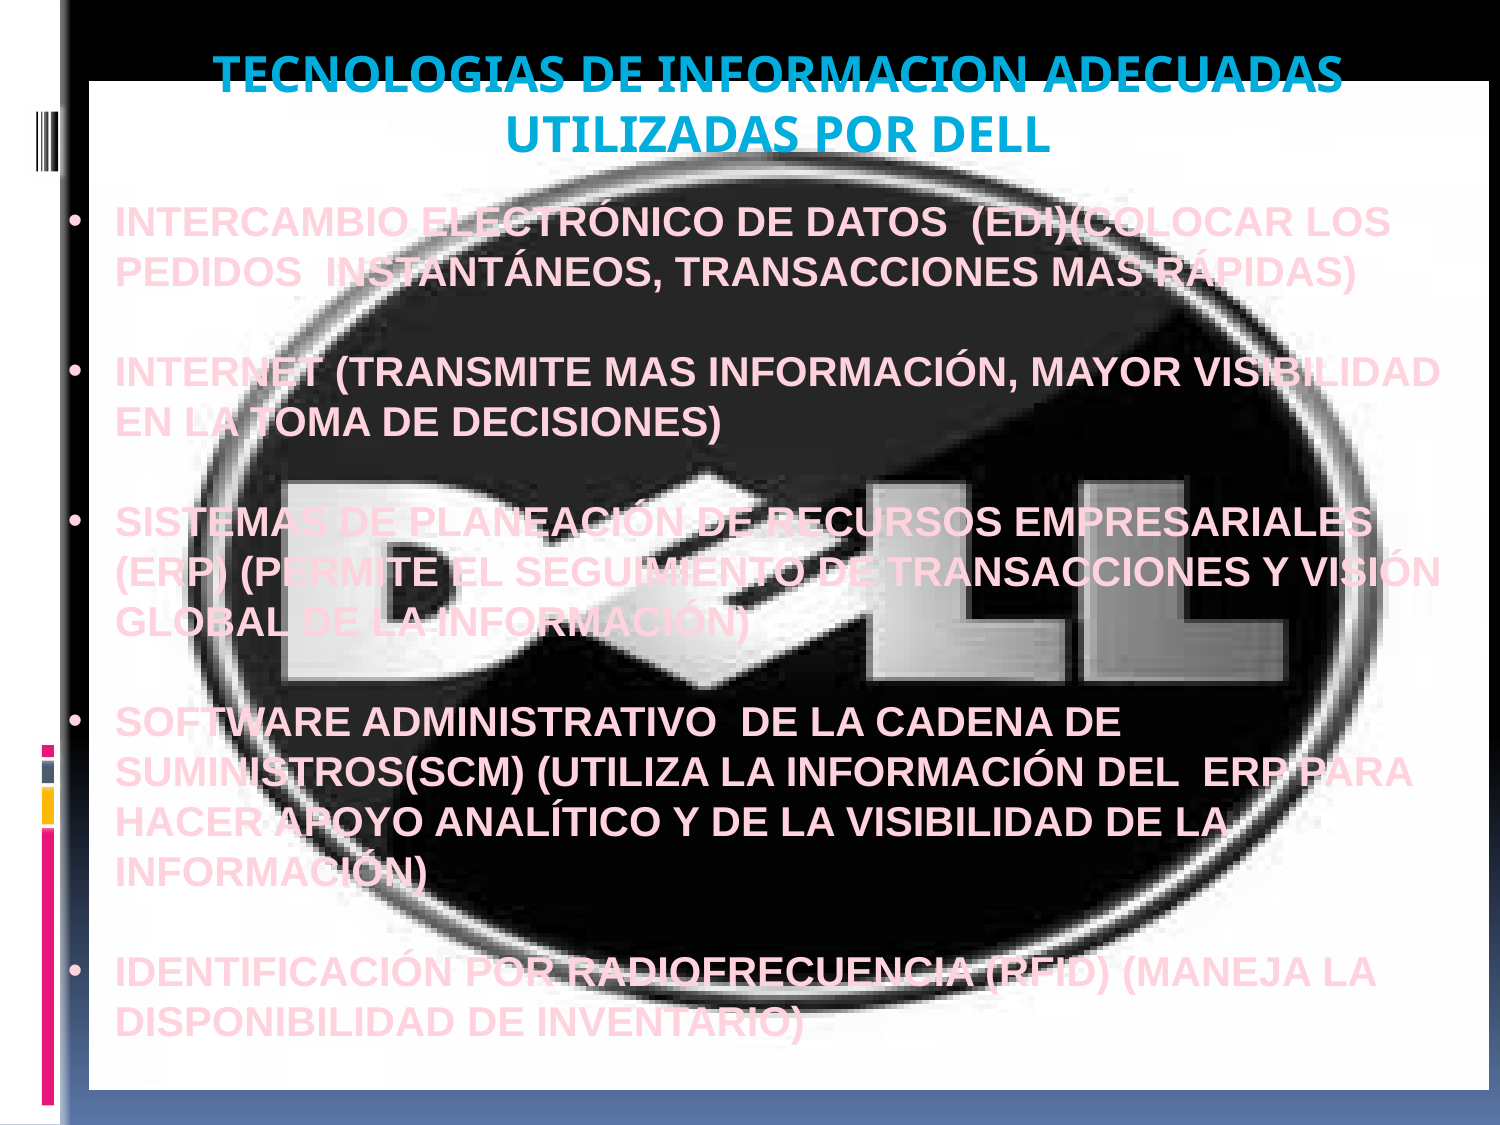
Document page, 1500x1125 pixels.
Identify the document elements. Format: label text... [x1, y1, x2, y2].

picture [758, 81, 772, 85]
picture [592, 81, 602, 85]
picture [355, 81, 369, 85]
text_box INTERCAMBIO ELECTRÓNICO DE DATOS (EDI)(COLOCAR LOS PEDIDOS INSTANTÁNEOS, TRANSACCIONES MAS RÁPIDAS) INTERNET (TRANSMITE MAS INFORMACIÓN, MAYOR VISIBILIDAD EN LA TOMA DE DECISIONES) SISTEMAS DE PLANEACIÓN DE RECURSOS EMPRESARIALES (ERP) (PERMITE EL SEGUIMIENTO DE TRANSACCIONES Y VISIÓN GLOBAL DE LA INFORMACIÓN) SOFTWARE ADMINISTRATIVO DE LA CADENA DE SUMINISTROS(SCM) (UTILIZA LA INFORMACIÓN DEL ERP PARA HACER APOYO ANALÍTICO Y DE LA VISIBILIDAD DE LA INFORMACIÓN) IDENTIFICACIÓN POR RADIOFRECUENCIA (RFID) (MANEJA LA DISPONIBILIDAD DE INVENTARIO) [53, 187, 79, 1053]
picture [421, 81, 435, 85]
picture [1187, 81, 1199, 85]
picture [1090, 81, 1100, 85]
picture [962, 81, 976, 85]
text_box TECNOLOGIAS DE INFORMACION ADECUADAS UTILIZADAS POR DELL [128, 35, 1429, 72]
picture [88, 81, 1489, 1091]
picture [461, 81, 472, 86]
picture [1259, 81, 1269, 85]
